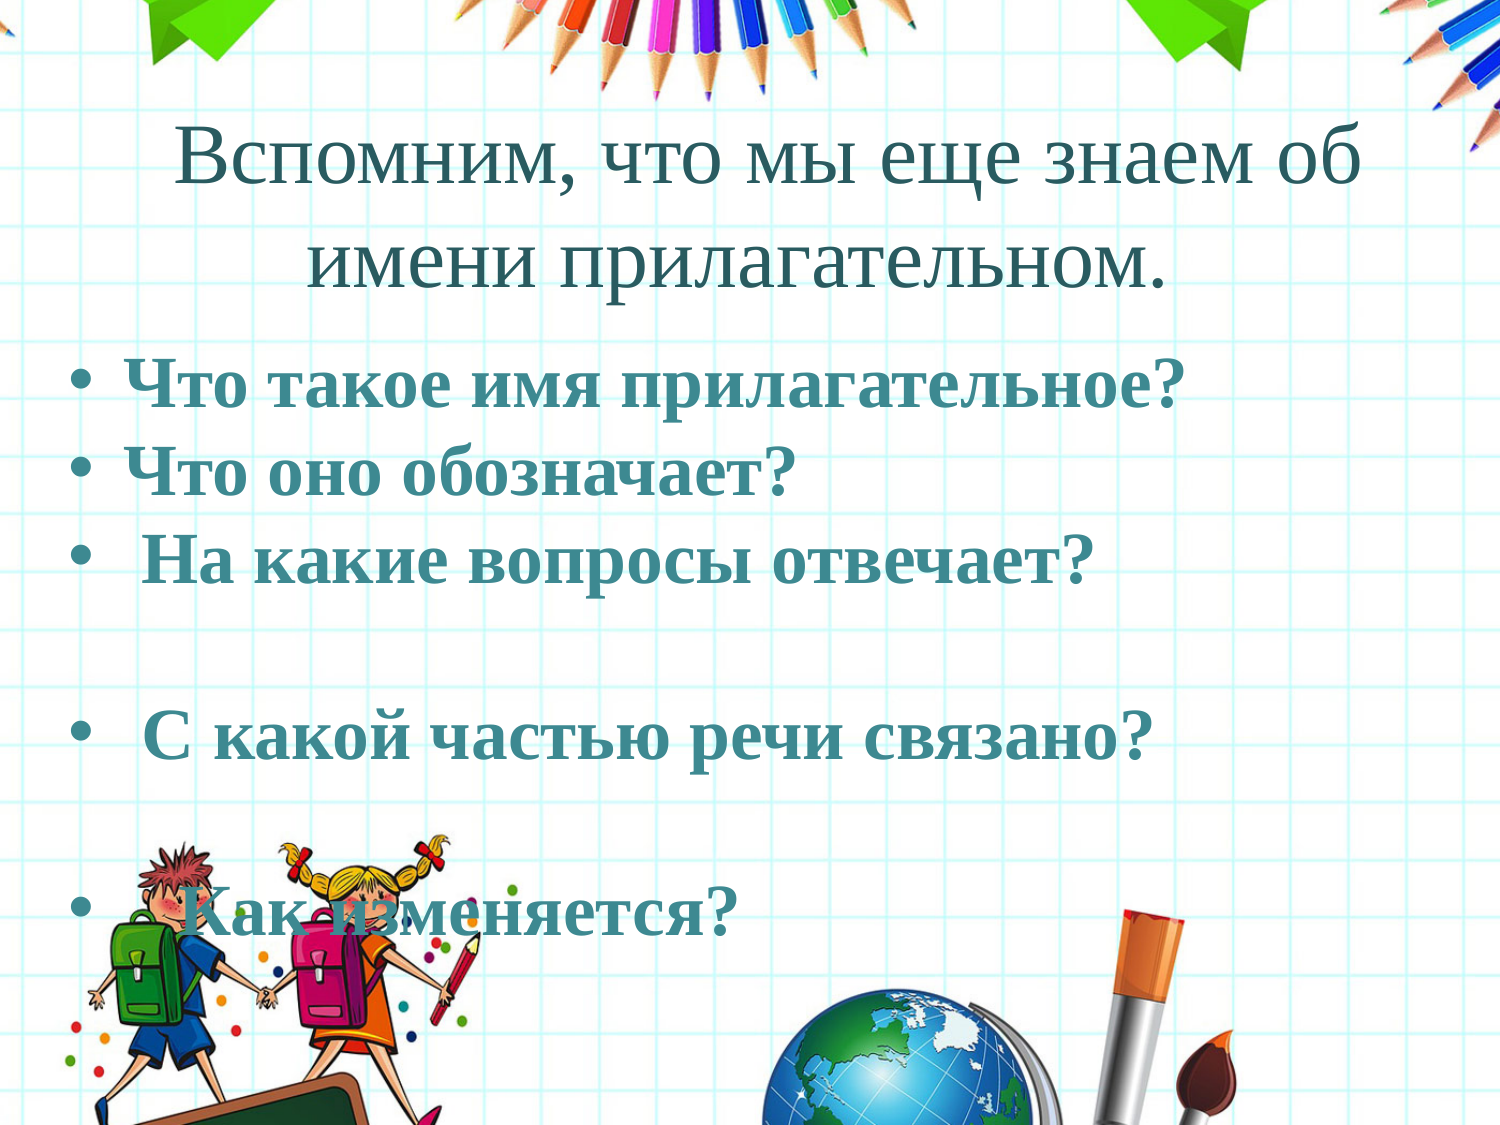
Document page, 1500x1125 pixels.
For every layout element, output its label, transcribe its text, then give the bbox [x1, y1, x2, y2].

picture [0, 0, 1500, 1125]
list Что такое имя прилагательное? Что оно обозначает? На какие вопросы отвечает? С какой частью речи связано? Как изменяется? [53, 326, 1412, 1035]
title Вспомним, что мы еще знаем об имени прилагательном. [64, 90, 1412, 314]
